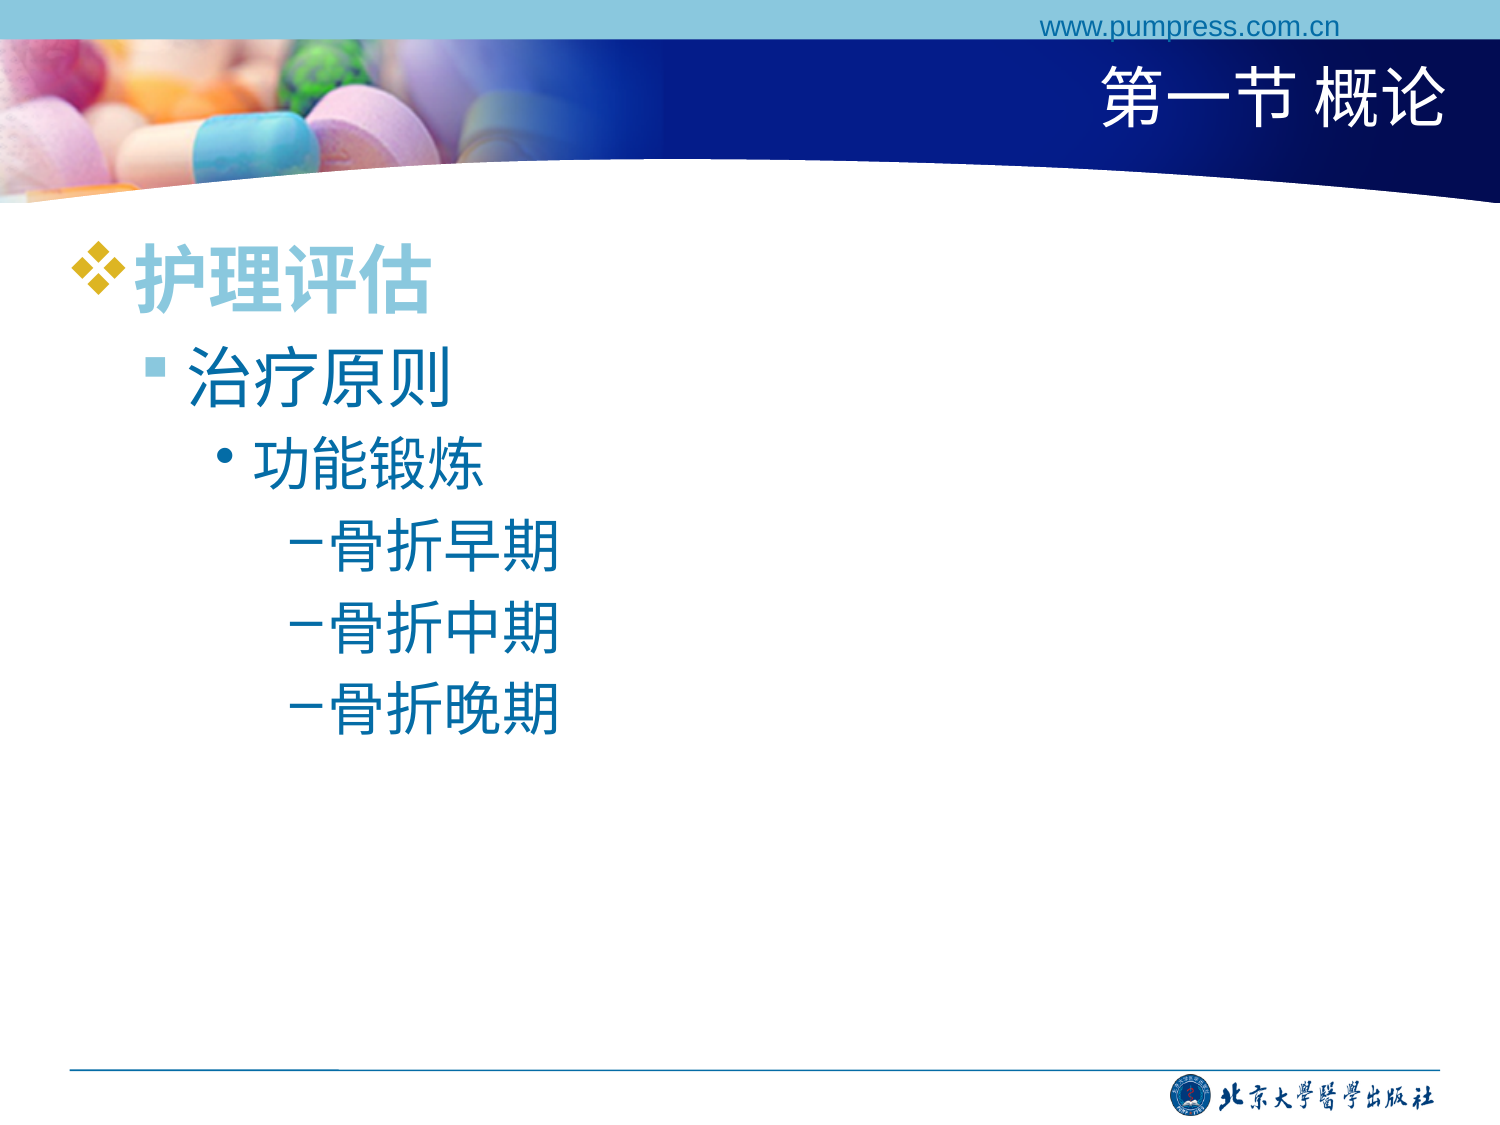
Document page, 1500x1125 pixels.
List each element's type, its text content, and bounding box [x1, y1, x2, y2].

list 护理评估 治疗原则 功能锻炼 骨折早期 骨折中期 骨折晚期 [49, 224, 1463, 1026]
title 第一节 概论 [137, 49, 1463, 143]
picture [1170, 1074, 1436, 1118]
picture [0, 40, 1500, 203]
slide_number www.pumpress.com.cn [1025, 0, 1463, 38]
